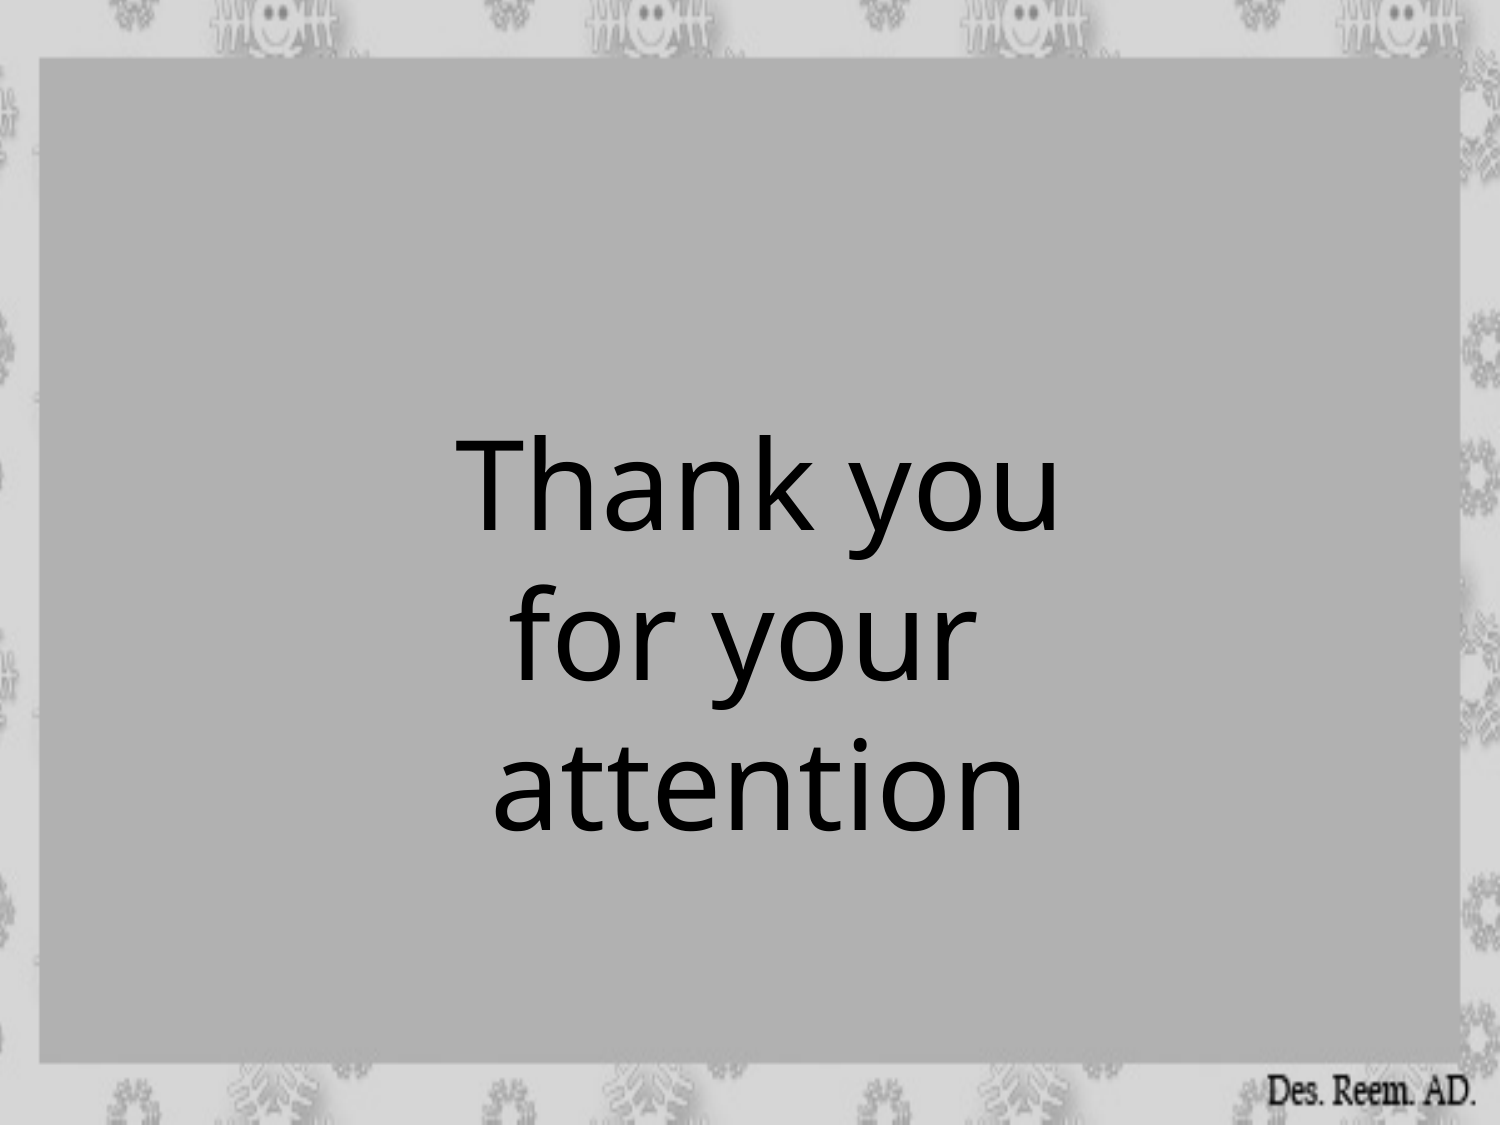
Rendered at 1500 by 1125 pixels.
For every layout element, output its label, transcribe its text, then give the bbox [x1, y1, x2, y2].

text_box Thank you for your attention [339, 398, 1181, 864]
picture [0, 0, 1500, 1125]
